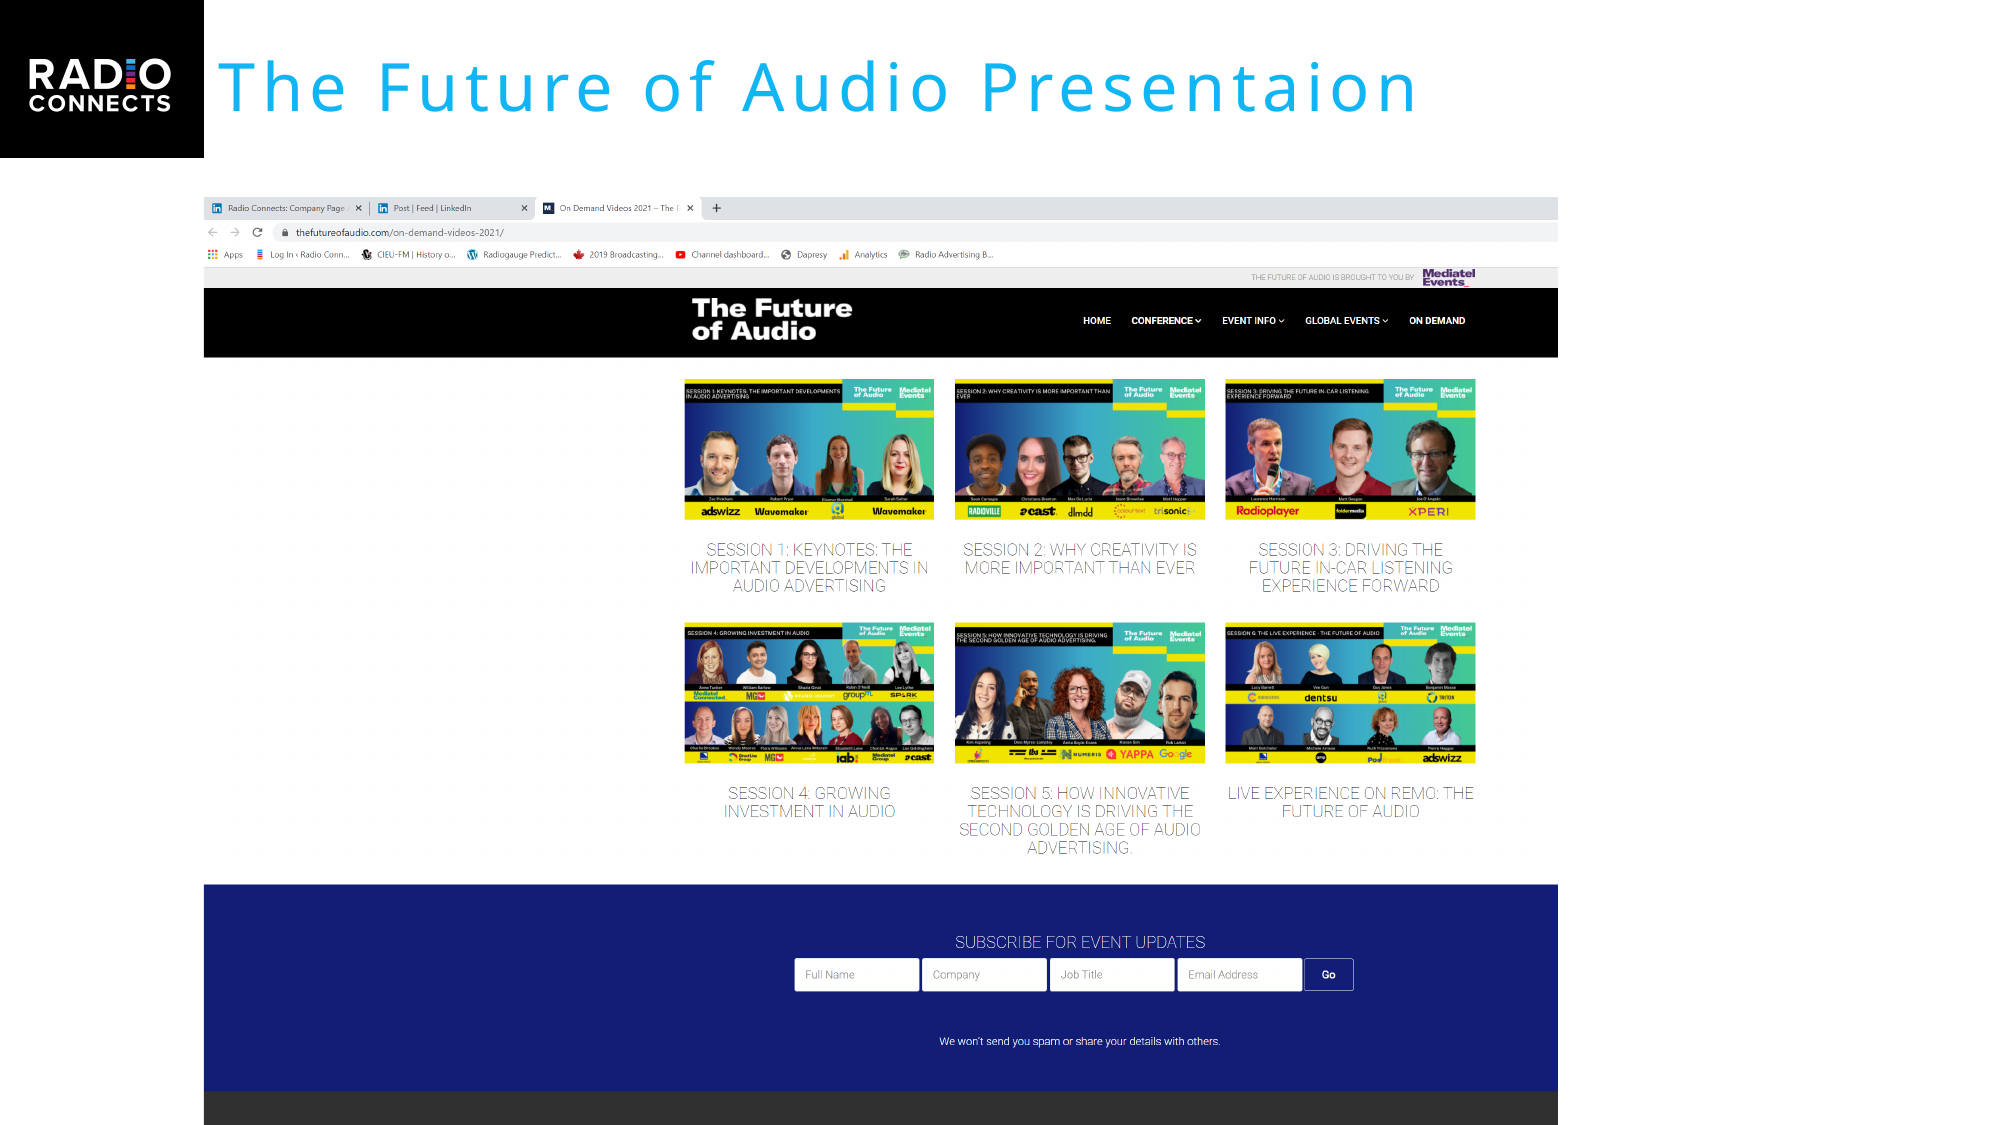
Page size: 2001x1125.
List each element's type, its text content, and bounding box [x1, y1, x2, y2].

picture [203, 196, 1558, 1125]
title The Future of Audio Presentaion [203, 20, 1840, 160]
picture [0, 0, 204, 158]
